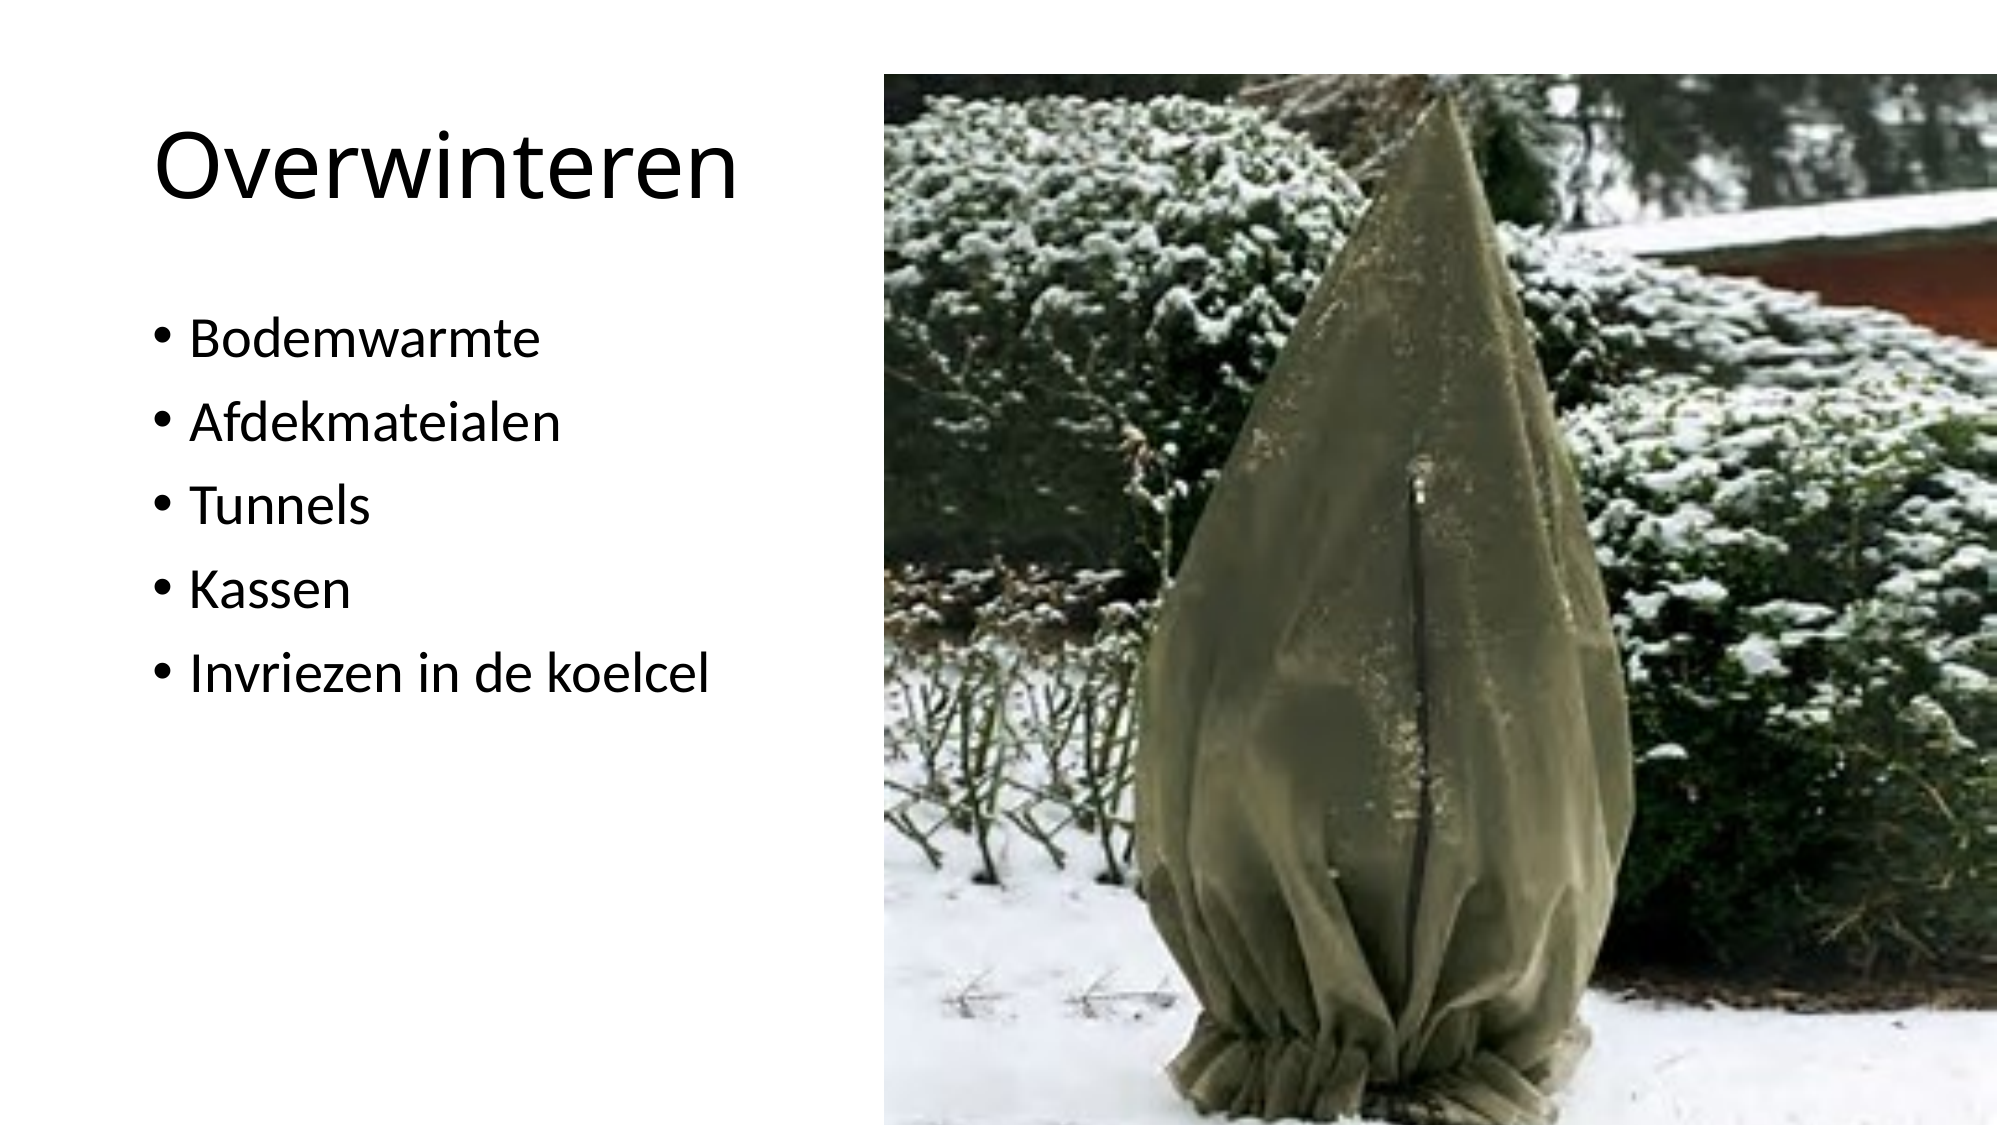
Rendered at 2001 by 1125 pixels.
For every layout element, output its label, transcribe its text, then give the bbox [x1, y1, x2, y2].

list Bodemwarmte Afdekmateialen Tunnels Kassen Invriezen in de koelcel [137, 299, 884, 1014]
title Overwinteren [137, 59, 1863, 278]
picture [884, 74, 1997, 1125]
